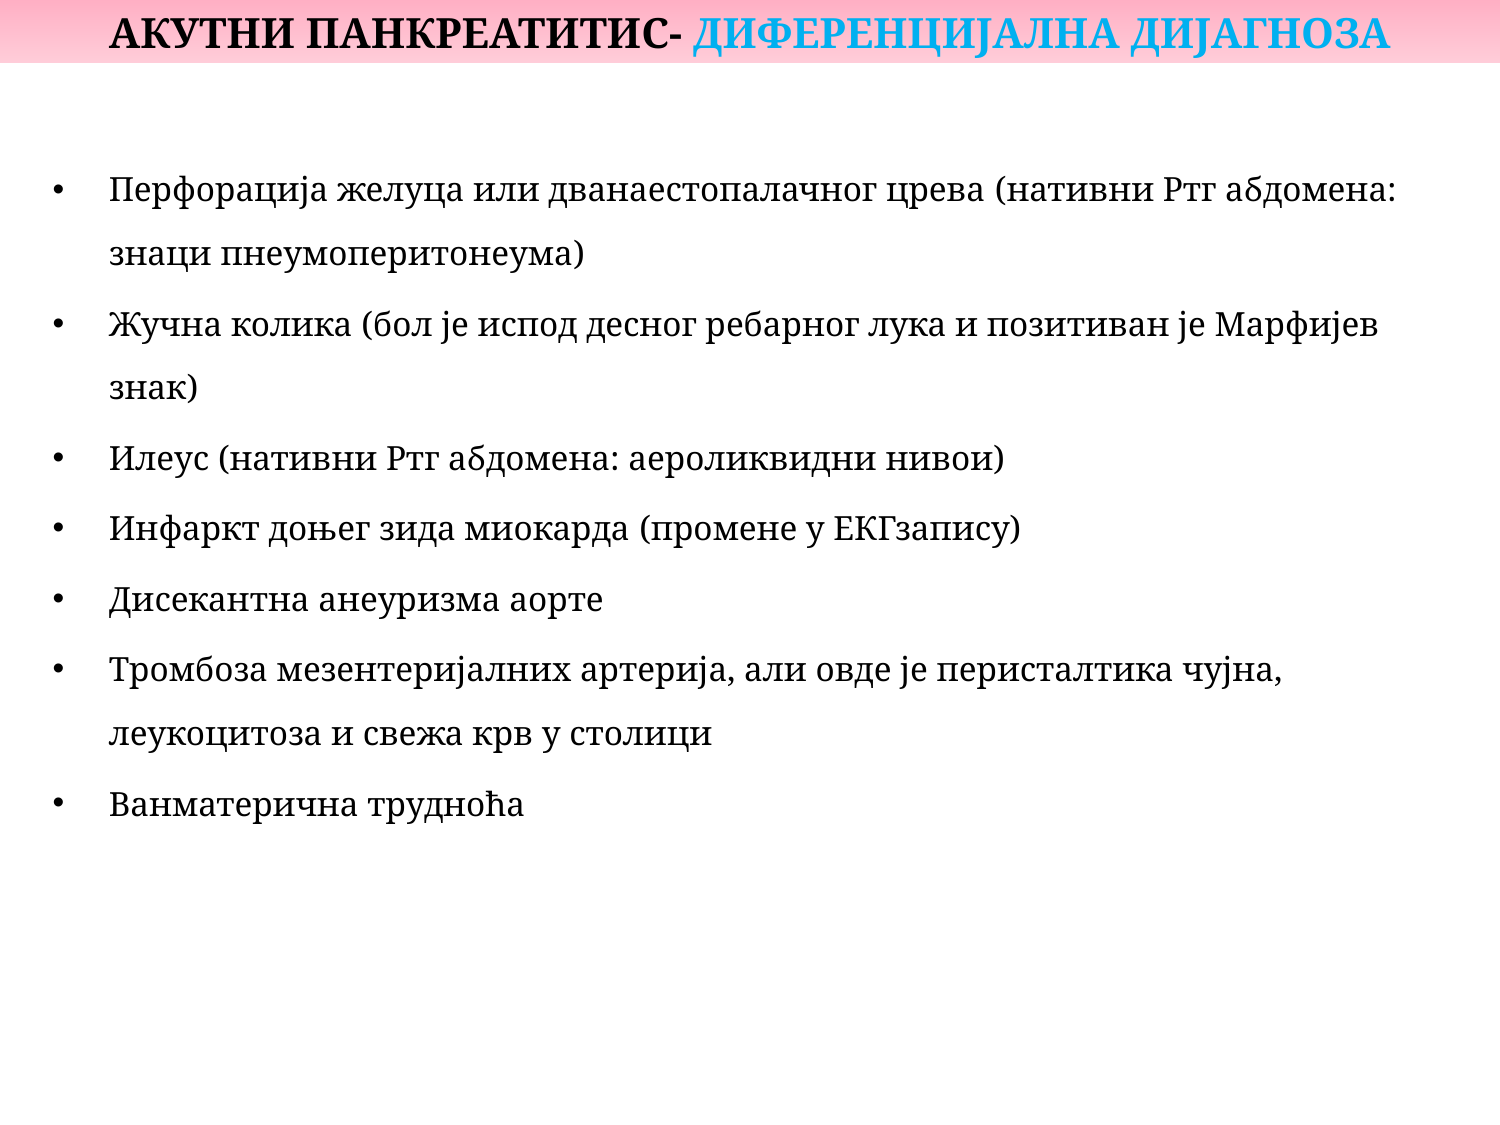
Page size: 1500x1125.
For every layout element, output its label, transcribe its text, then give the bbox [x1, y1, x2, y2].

text_box АКУТНИ ПАНКРЕАТИТИС- ДИФЕРЕНЦИЈАЛНА ДИЈАГНОЗА [0, 0, 1500, 63]
list Перфорација желуца или дванаестопалачног црева (нативни Ртг абдомена: знаци пнеумоперитонеума) Жучна колика (бол је испод десног ребарног лука и позитиван је Марфијев знак) Илеус (нативни Ртг абдомена: аероликвидни нивои) Инфаркт доњег зида миокарда (промене у ЕКГзапису) Дисекантна анеуризма аорте Тромбоза мезентеријалних артерија, али овде је перисталтика чујна, леукоцитоза и свежа крв у столици Ванматерична трудноћа [37, 137, 1463, 880]
